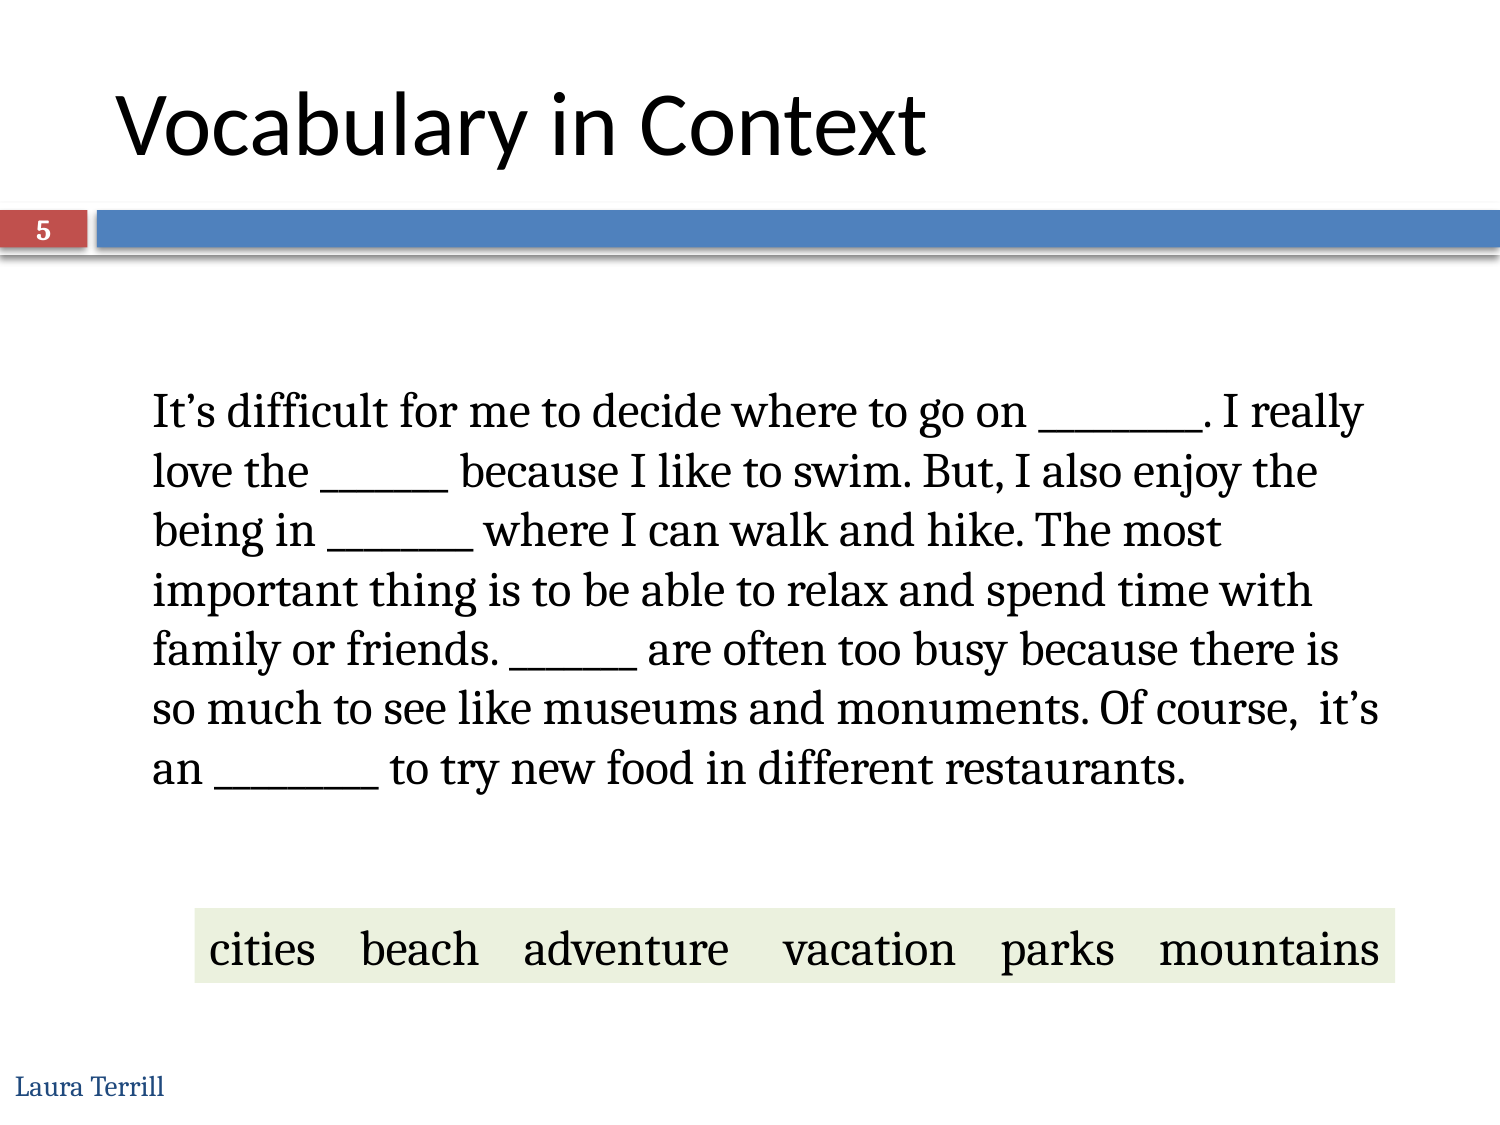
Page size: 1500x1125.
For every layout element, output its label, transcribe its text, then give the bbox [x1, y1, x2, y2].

text_box cities beach adventure vacation parks mountains [194, 908, 1396, 983]
list It’s difficult for me to decide where to go on _________. I really love the _______ because I like to swim. But, I also enjoy the being in ________ where I can walk and hike. The most important thing is to be able to relax and spend time with family or friends. _______ are often too busy because there is so much to see like museums and monuments. Of course, it’s an _________ to try new food in different restaurants. [137, 299, 1397, 859]
footer Laura Terrill [0, 1054, 890, 1115]
title Vocabulary in Context [100, 37, 1438, 200]
slide_number 5 [0, 208, 88, 249]
